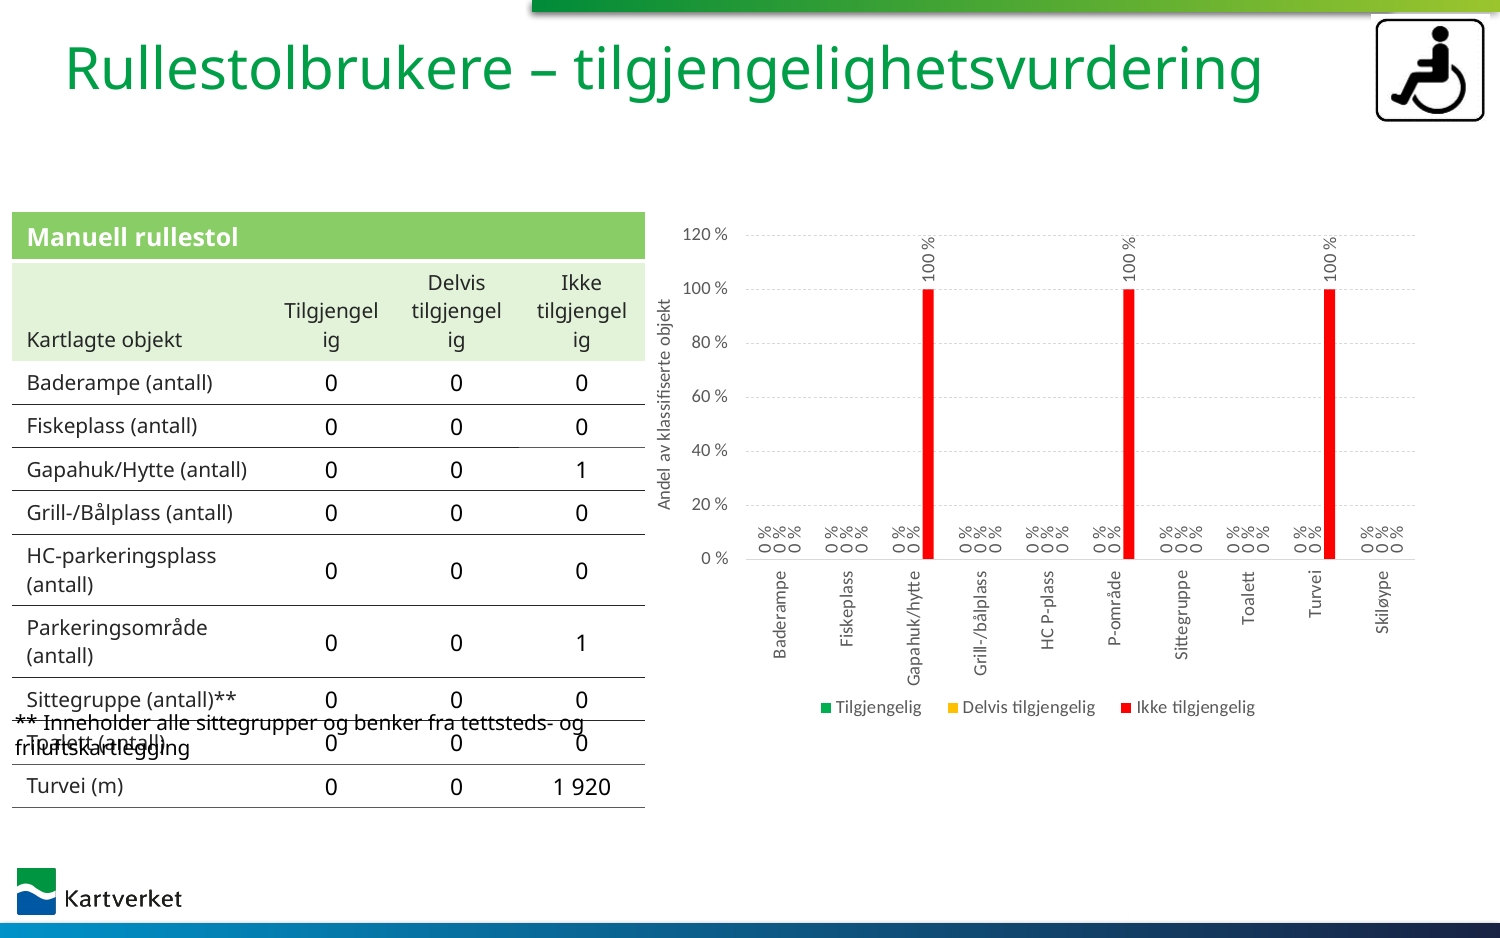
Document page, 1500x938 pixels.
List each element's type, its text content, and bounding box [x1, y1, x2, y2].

table_cell 0 [519, 535, 638, 605]
table_cell 1 [519, 448, 638, 490]
table_header Manuell rullestol [12, 212, 645, 259]
table_cell Parkeringsområde (antall) [12, 606, 269, 677]
table_cell 0 [269, 491, 394, 534]
table_cell Turvei (m) [12, 768, 269, 807]
table_cell 0 [269, 768, 394, 807]
table_cell 0 [519, 491, 638, 534]
table_cell 0 [269, 678, 394, 702]
table_cell Sittegruppe (antall)** [12, 678, 269, 702]
table_cell Gapahuk/Hytte (antall) [12, 448, 269, 490]
table_cell 0 [394, 405, 519, 447]
table_cell 0 [519, 361, 638, 404]
table_cell 0 [394, 606, 519, 677]
table_cell 1 [519, 606, 638, 677]
table_cell 0 [269, 535, 394, 605]
table_cell Grill-/Bålplass (antall) [12, 491, 269, 534]
table_cell 0 [394, 448, 519, 490]
table_cell Kartlagte objekt [12, 263, 269, 361]
table_cell Tilgjengelig [269, 263, 394, 361]
table_cell 1 920 [519, 768, 645, 807]
table_cell Fiskeplass (antall) [12, 405, 269, 447]
table_cell 0 [519, 405, 638, 447]
picture [643, 218, 1426, 728]
table_cell 0 [394, 361, 519, 404]
table_cell 0 [394, 535, 519, 605]
table_cell Baderampe (antall) [12, 361, 269, 404]
table_cell 0 [519, 678, 638, 702]
table_cell 0 [269, 405, 394, 447]
text_box Rullestolbrukere – tilgjengelighetsvurdering [49, 12, 1372, 109]
table_cell 0 [394, 768, 519, 807]
table_cell 0 [394, 491, 519, 534]
table_cell Ikke tilgjengelig [519, 263, 638, 361]
table_cell 0 [269, 361, 394, 404]
table_cell 0 [394, 678, 519, 702]
table_cell HC-parkeringsplass (antall) [12, 535, 269, 605]
text_box ** Inneholder alle sittegrupper og benker fra tettsteds- og friluftskartlegging [0, 702, 745, 768]
picture [1371, 13, 1491, 127]
table_cell 0 [269, 606, 394, 677]
table_cell 0 [269, 448, 394, 490]
table_cell Delvis tilgjengelig [394, 263, 519, 361]
